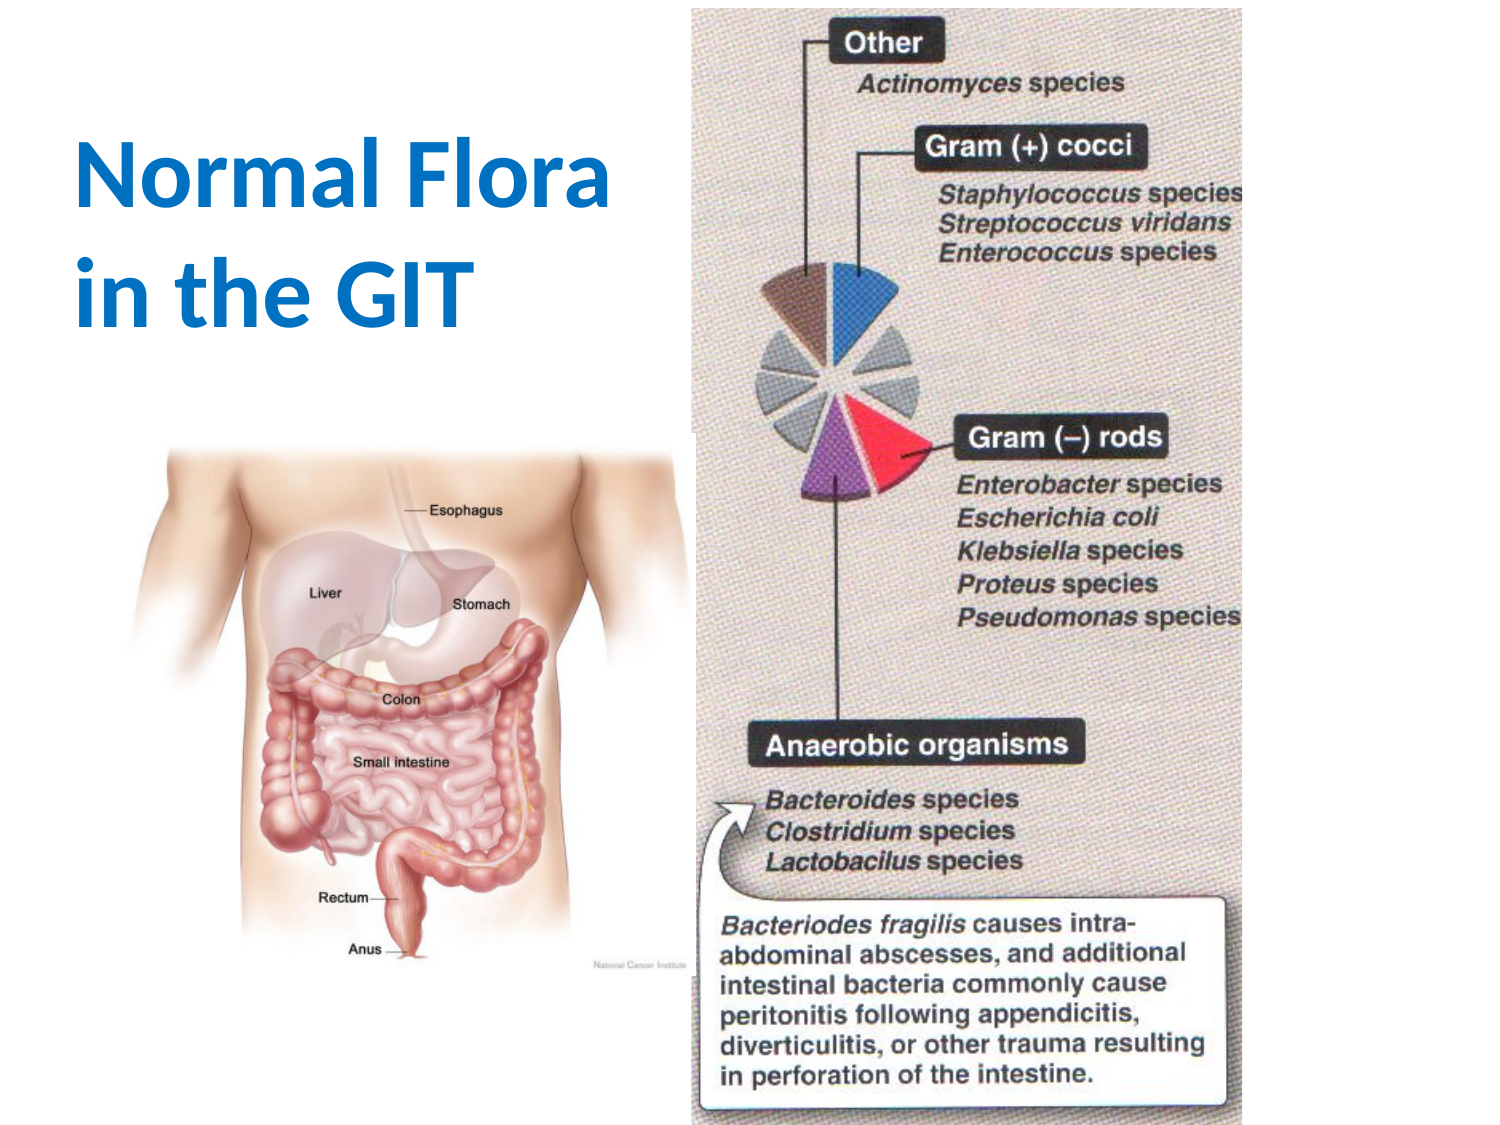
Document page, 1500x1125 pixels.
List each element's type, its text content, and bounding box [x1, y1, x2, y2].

picture [116, 433, 696, 977]
title Normal Flora in the GIT [58, 82, 645, 355]
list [691, 8, 1243, 1125]
